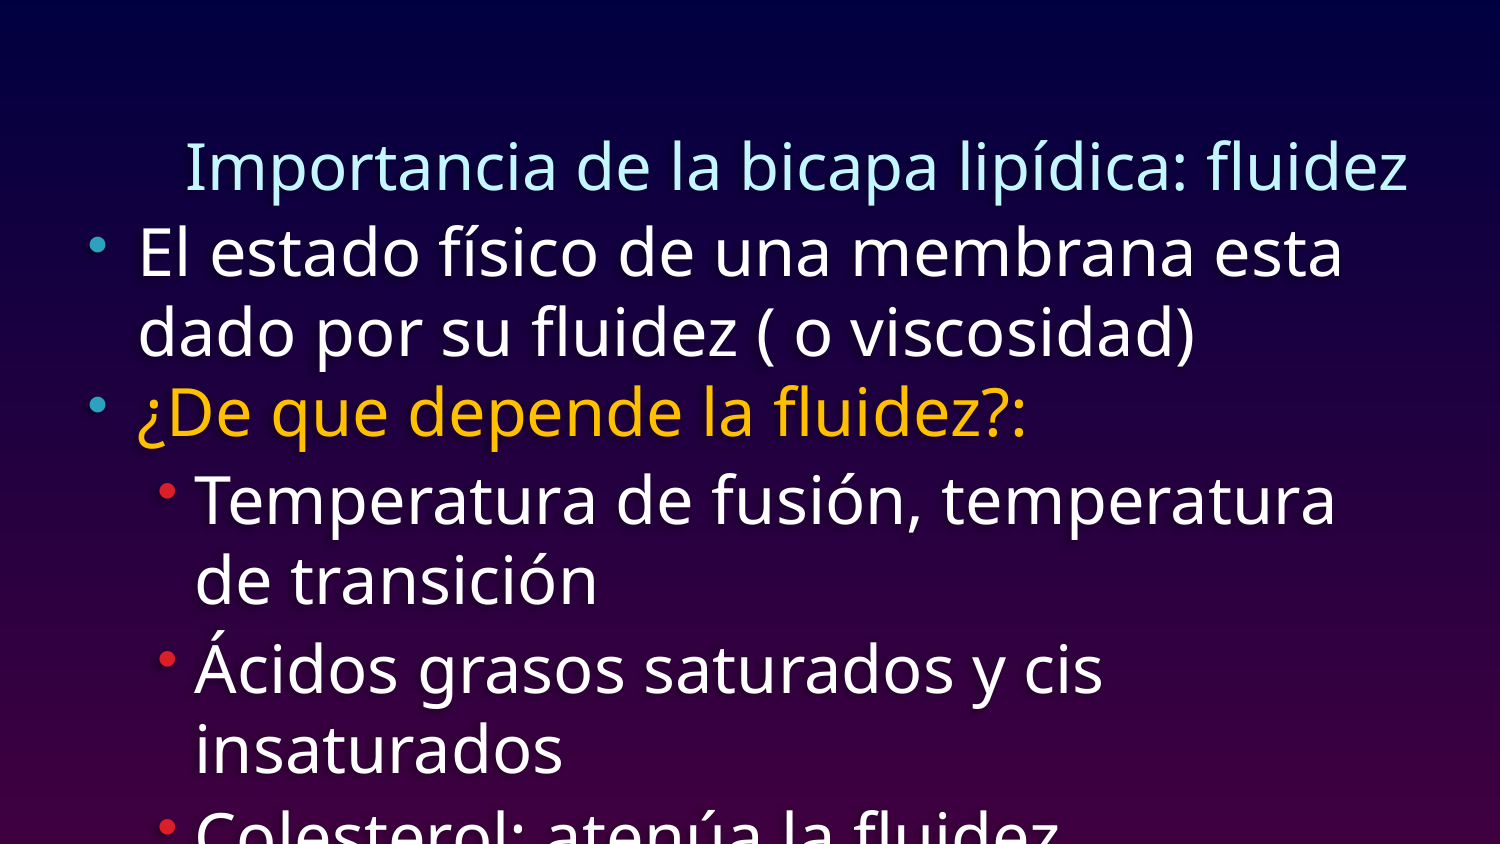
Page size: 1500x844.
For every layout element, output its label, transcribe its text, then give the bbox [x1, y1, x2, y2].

title Importancia de la bicapa lipídica: fluidez [75, 70, 1425, 211]
list El estado físico de una membrana esta dado por su fluidez ( o viscosidad) ¿De que depende la fluidez?: Temperatura de fusión, temperatura de transición Ácidos grasos saturados y cis insaturados Colesterol: atenúa la fluidez [75, 216, 1425, 760]
